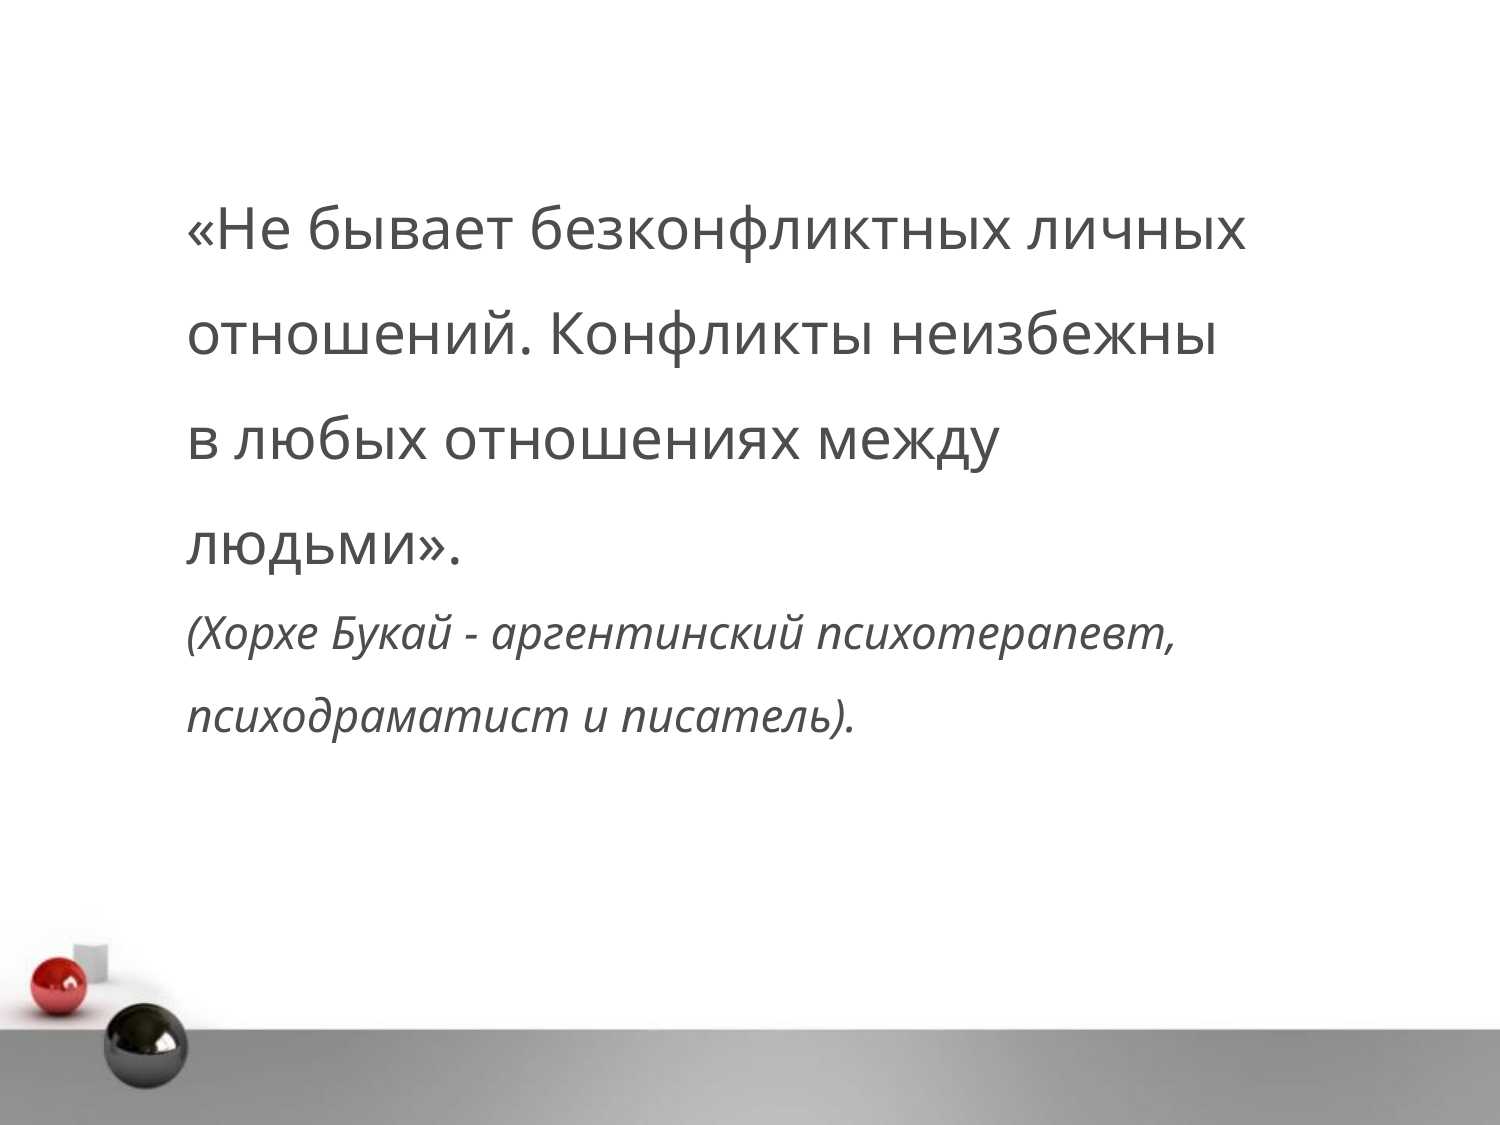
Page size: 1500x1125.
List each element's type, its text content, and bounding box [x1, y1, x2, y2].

picture [0, 0, 1500, 1125]
list «Не бывает безконфликтных личных отношений. Конфликты неизбежны в любых отношениях между людьми». (Хорхе Букай - аргентинский психотерапевт, психодраматист и писатель). [170, 148, 1282, 911]
